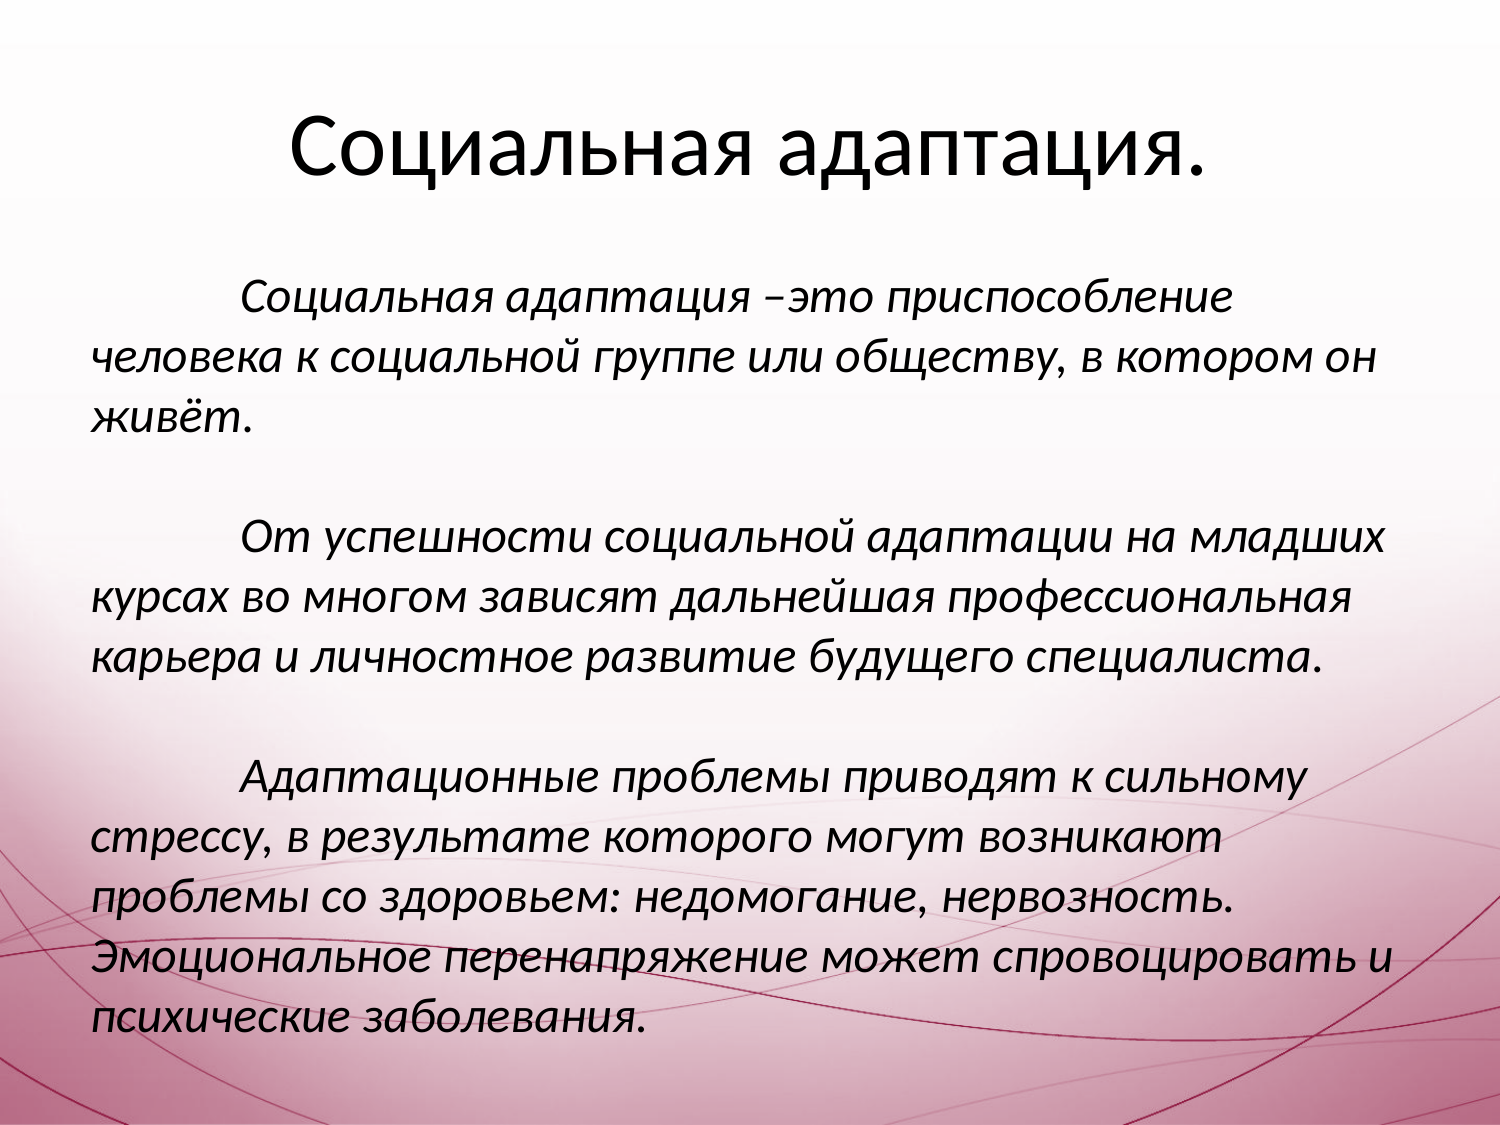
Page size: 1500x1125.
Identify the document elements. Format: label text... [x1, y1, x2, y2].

title Социальная адаптация. [75, 45, 1425, 233]
list Социальная адаптация –это приспособление человека к социальной группе или обществу, в котором он живёт. От успешности социальной адаптации на младших курсах во многом зависят дальнейшая профессиональная карьера и личностное развитие будущего специалиста. Адаптационные проблемы приводят к сильному стрессу, в результате которого могут возникают проблемы со здоровьем: недомогание, нервозность. Эмоциональное перенапряжение может спровоцировать и психические заболевания. [75, 255, 1425, 1059]
